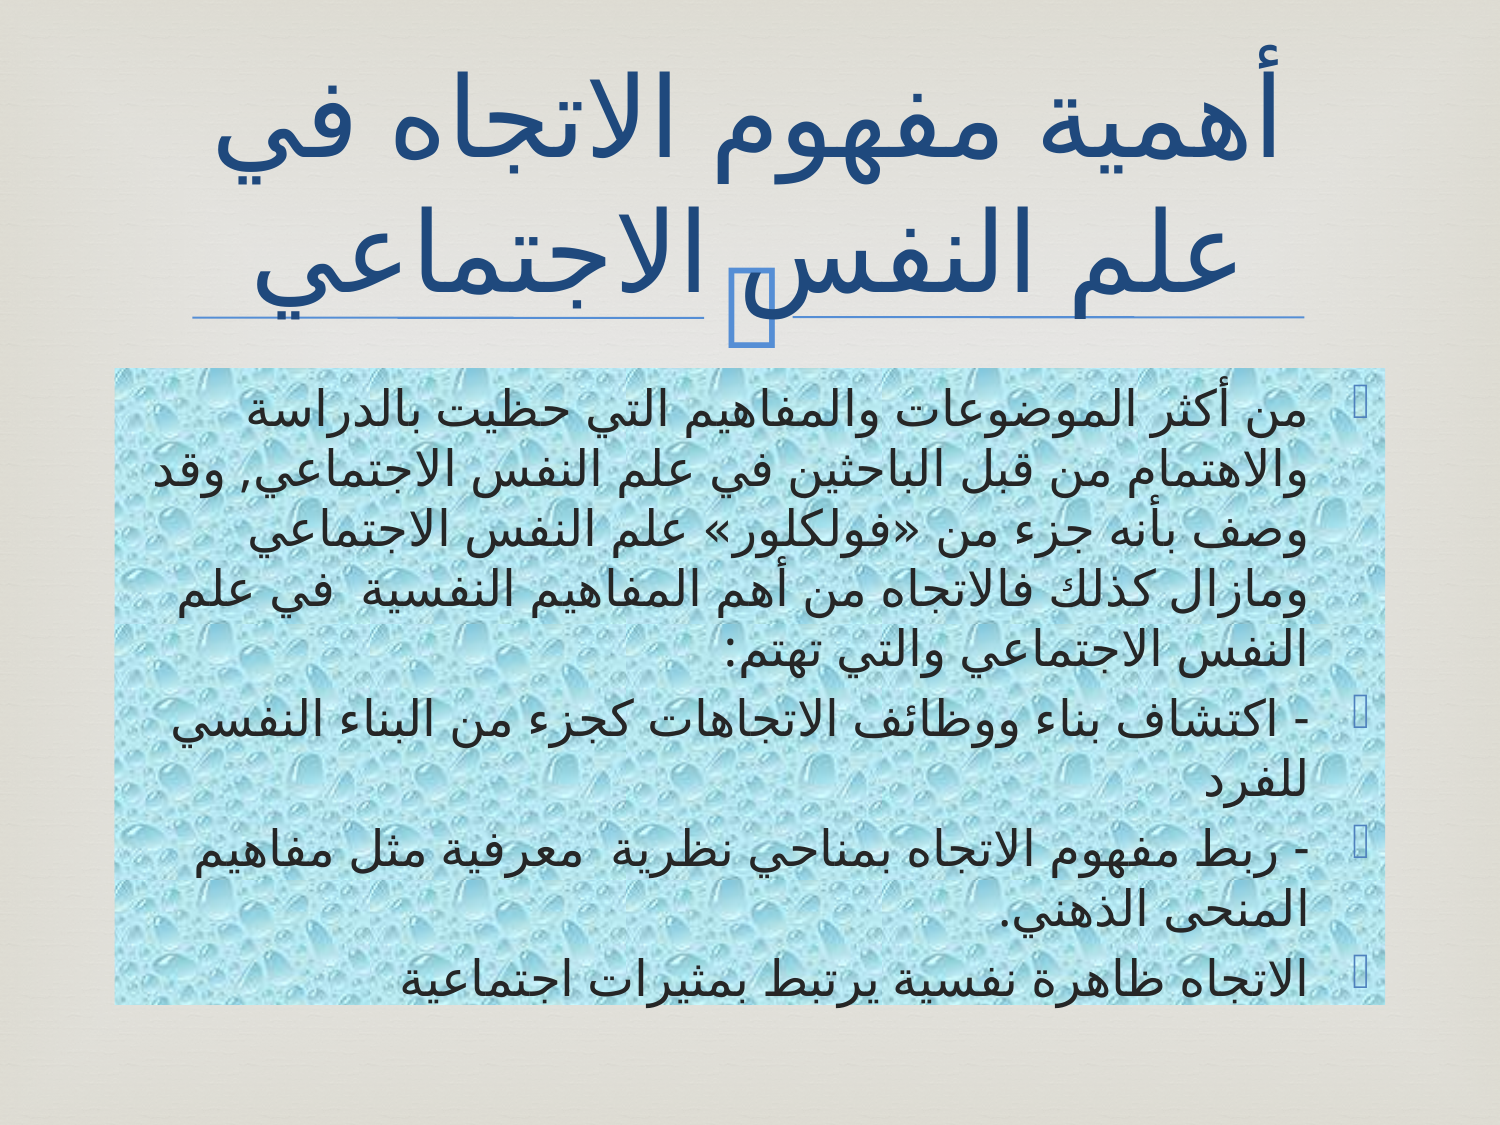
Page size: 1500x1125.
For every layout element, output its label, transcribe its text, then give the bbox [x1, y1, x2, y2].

list من أكثر الموضوعات والمفاهيم التي حظيت بالدراسة والاهتمام من قبل الباحثين في علم النفس الاجتماعي, وقد وصف بأنه جزء من «فولكلور» علم النفس الاجتماعي ومازال كذلك فالاتجاه من أهم المفاهيم النفسية في علم النفس الاجتماعي والتي تهتم: - اكتشاف بناء ووظائف الاتجاهات كجزء من البناء النفسي للفرد - ربط مفهوم الاتجاه بمناحي نظرية معرفية مثل مفاهيم المنحى الذهني. الاتجاه ظاهرة نفسية يرتبط بمثيرات اجتماعية [114, 368, 1386, 1005]
title أهمية مفهوم الاتجاه في علم النفس الاجتماعي [112, 93, 1386, 267]
